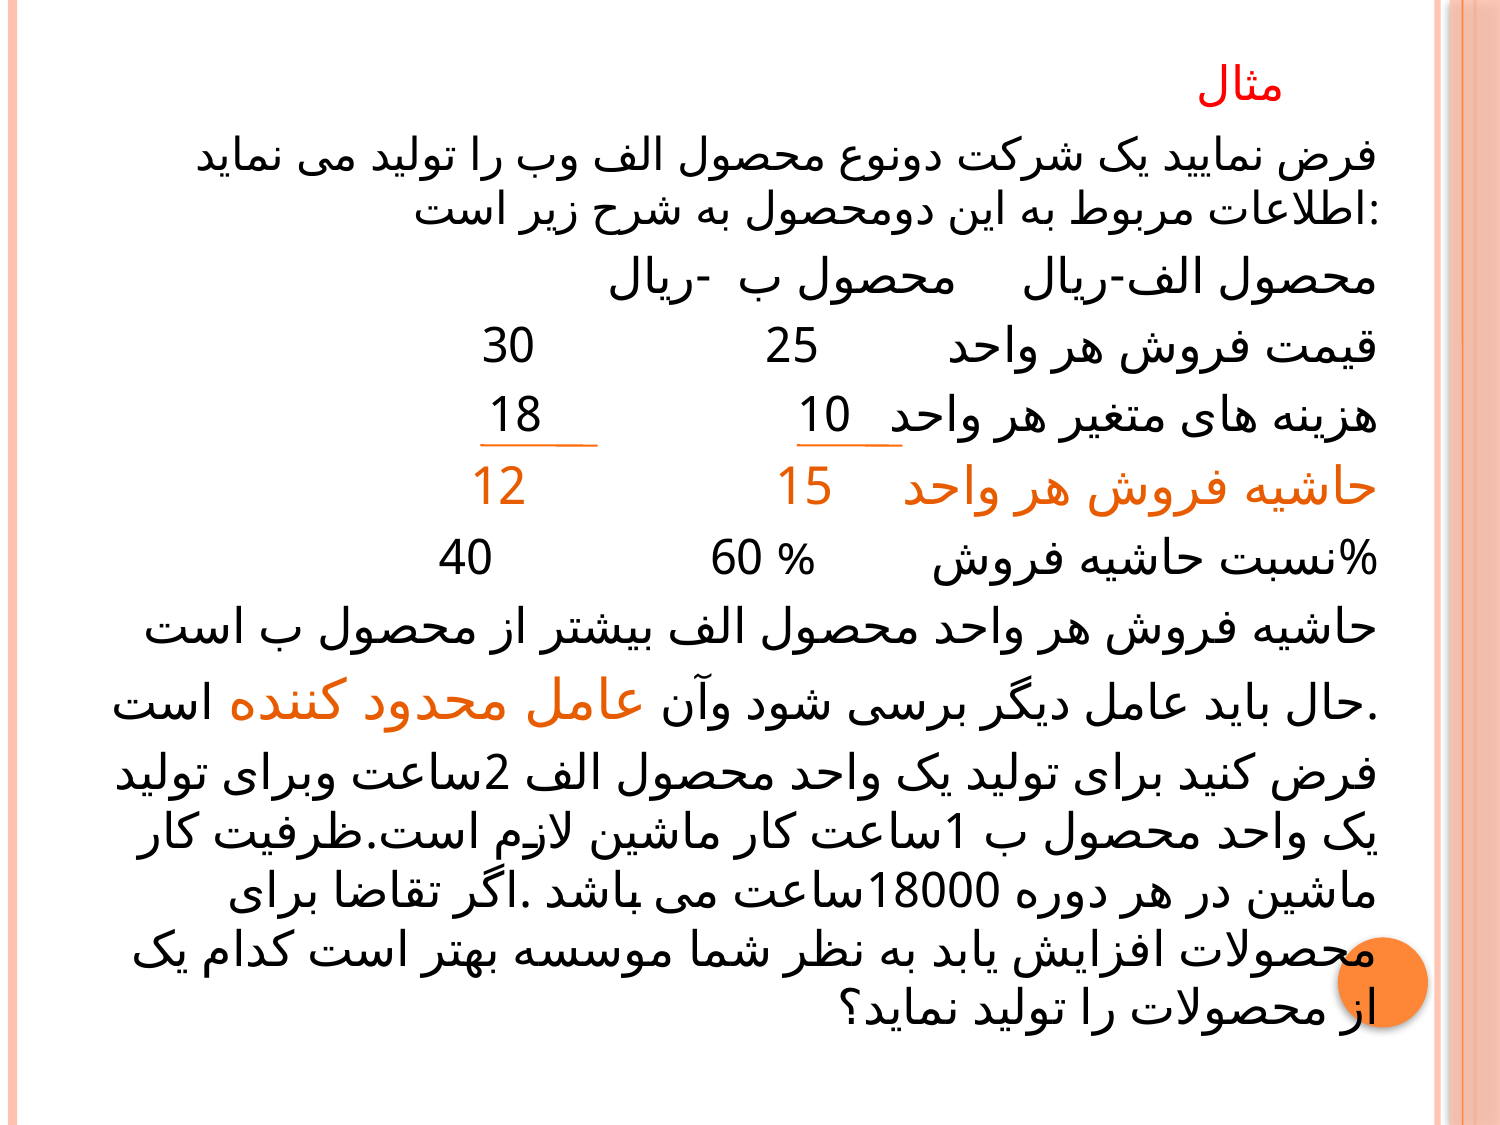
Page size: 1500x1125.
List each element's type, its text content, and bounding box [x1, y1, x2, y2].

list فرض نمایید یک شرکت دونوع محصول الف وب را تولید می نماید اطلاعات مربوط به این دومحصول به شرح زیر است: محصول الف-ریال محصول ب -ریال قیمت فروش هر واحد 25 30 هزینه های متغیر هر واحد 10 18 حاشیه فروش هر واحد 15 12 نسبت حاشیه فروش % 60 40% حاشیه فروش هر واحد محصول الف بیشتر از محصول ب است حال باید عامل دیگر برسی شود وآن عامل محدود کننده است. فرض کنید برای تولید یک واحد محصول الف 2ساعت وبرای تولید یک واحد محصول ب 1ساعت کار ماشین لازم است.ظرفیت کار ماشین در هر دوره 18000ساعت می باشد .اگر تقاضا برای محصولات افزایش یابد به نظر شما موسسه بهتر است کدام یک از محصولات را تولید نماید؟ [75, 117, 1395, 1062]
title مثال [75, 45, 1300, 117]
